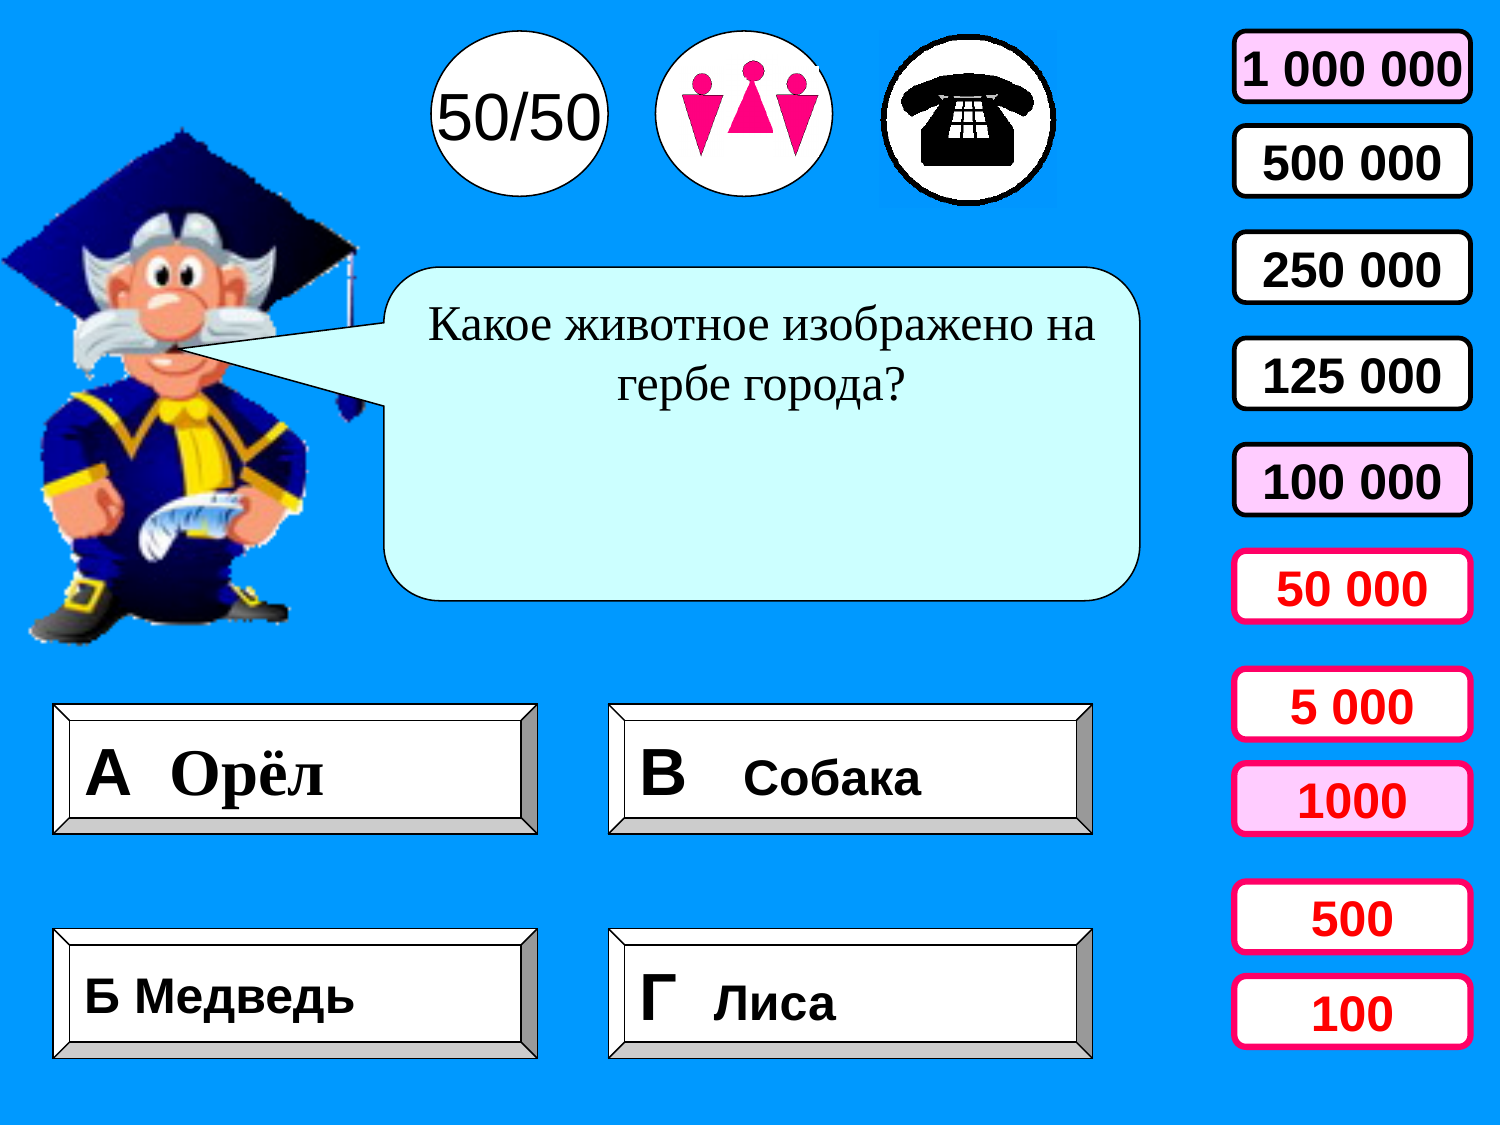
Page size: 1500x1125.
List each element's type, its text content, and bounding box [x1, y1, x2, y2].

text_box 50/50 [430, 30, 609, 197]
text_box 125 000 [1234, 337, 1471, 409]
text_box Г Лиса [608, 928, 1093, 1059]
text_box 500 000 [1234, 125, 1471, 197]
text_box В Собака [608, 704, 1093, 835]
picture [879, 30, 1058, 208]
text_box 50 000 [1234, 550, 1471, 622]
text_box Б Медведь [53, 928, 538, 1059]
text_box 5 000 [1234, 668, 1471, 740]
text_box 1000 [1234, 763, 1471, 835]
text_box [823, 76, 833, 151]
picture [678, 54, 819, 158]
text_box 1 000 000 [610, 929, 1091, 944]
text_box А Орёл [53, 704, 538, 835]
text_box 500 [1234, 881, 1471, 953]
text_box 100 [1234, 976, 1471, 1047]
text_box 500 000 [55, 929, 536, 944]
text_box 100 [611, 705, 1090, 720]
text_box 250 000 [55, 705, 535, 720]
text_box 100 000 [1234, 444, 1471, 516]
text_box 1 000 000 [1234, 30, 1471, 102]
text_box [655, 30, 815, 197]
text_box 250 000 [1234, 231, 1471, 303]
text_box Какое животное изображено на гербе города? [412, 267, 1140, 601]
picture [0, 113, 408, 653]
